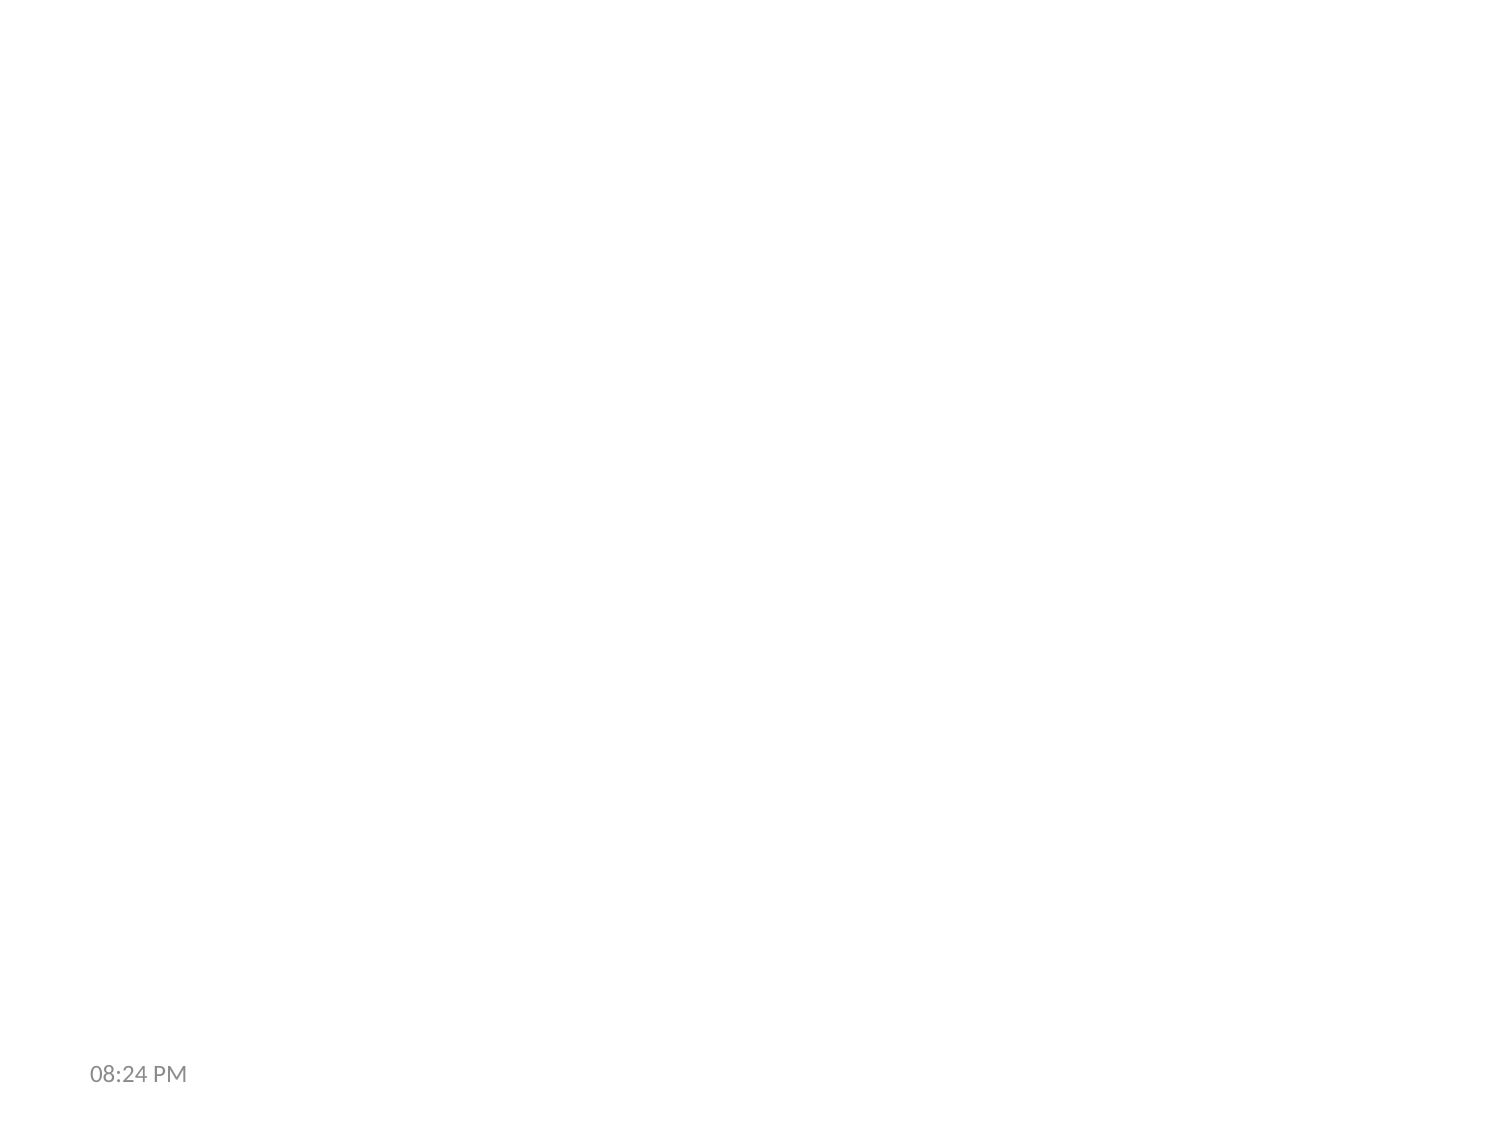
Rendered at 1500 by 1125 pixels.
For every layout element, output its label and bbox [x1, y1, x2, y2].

slide_number [75, 1042, 425, 1103]
